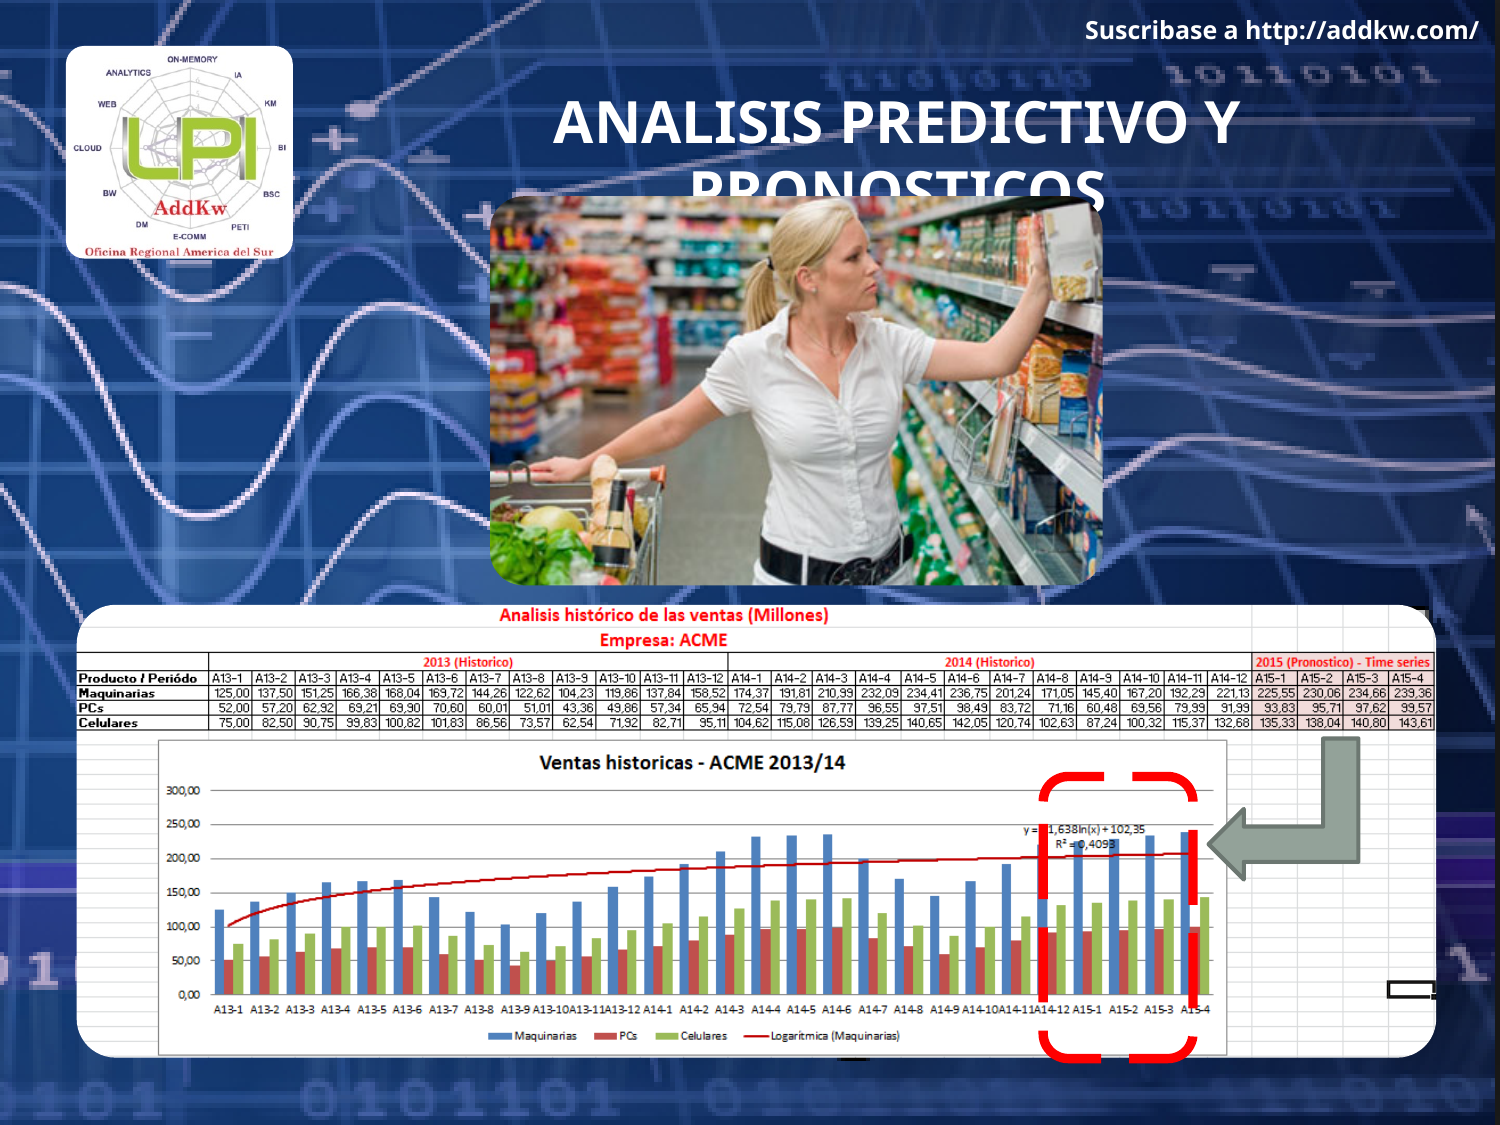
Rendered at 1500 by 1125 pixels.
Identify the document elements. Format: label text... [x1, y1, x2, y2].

text_box Suscribase a http://addkw.com/ [1070, 7, 1495, 52]
picture [0, 0, 1500, 1125]
text_box ANALISIS PREDICTIVO Y PRONOSTICOS [324, 78, 1471, 233]
